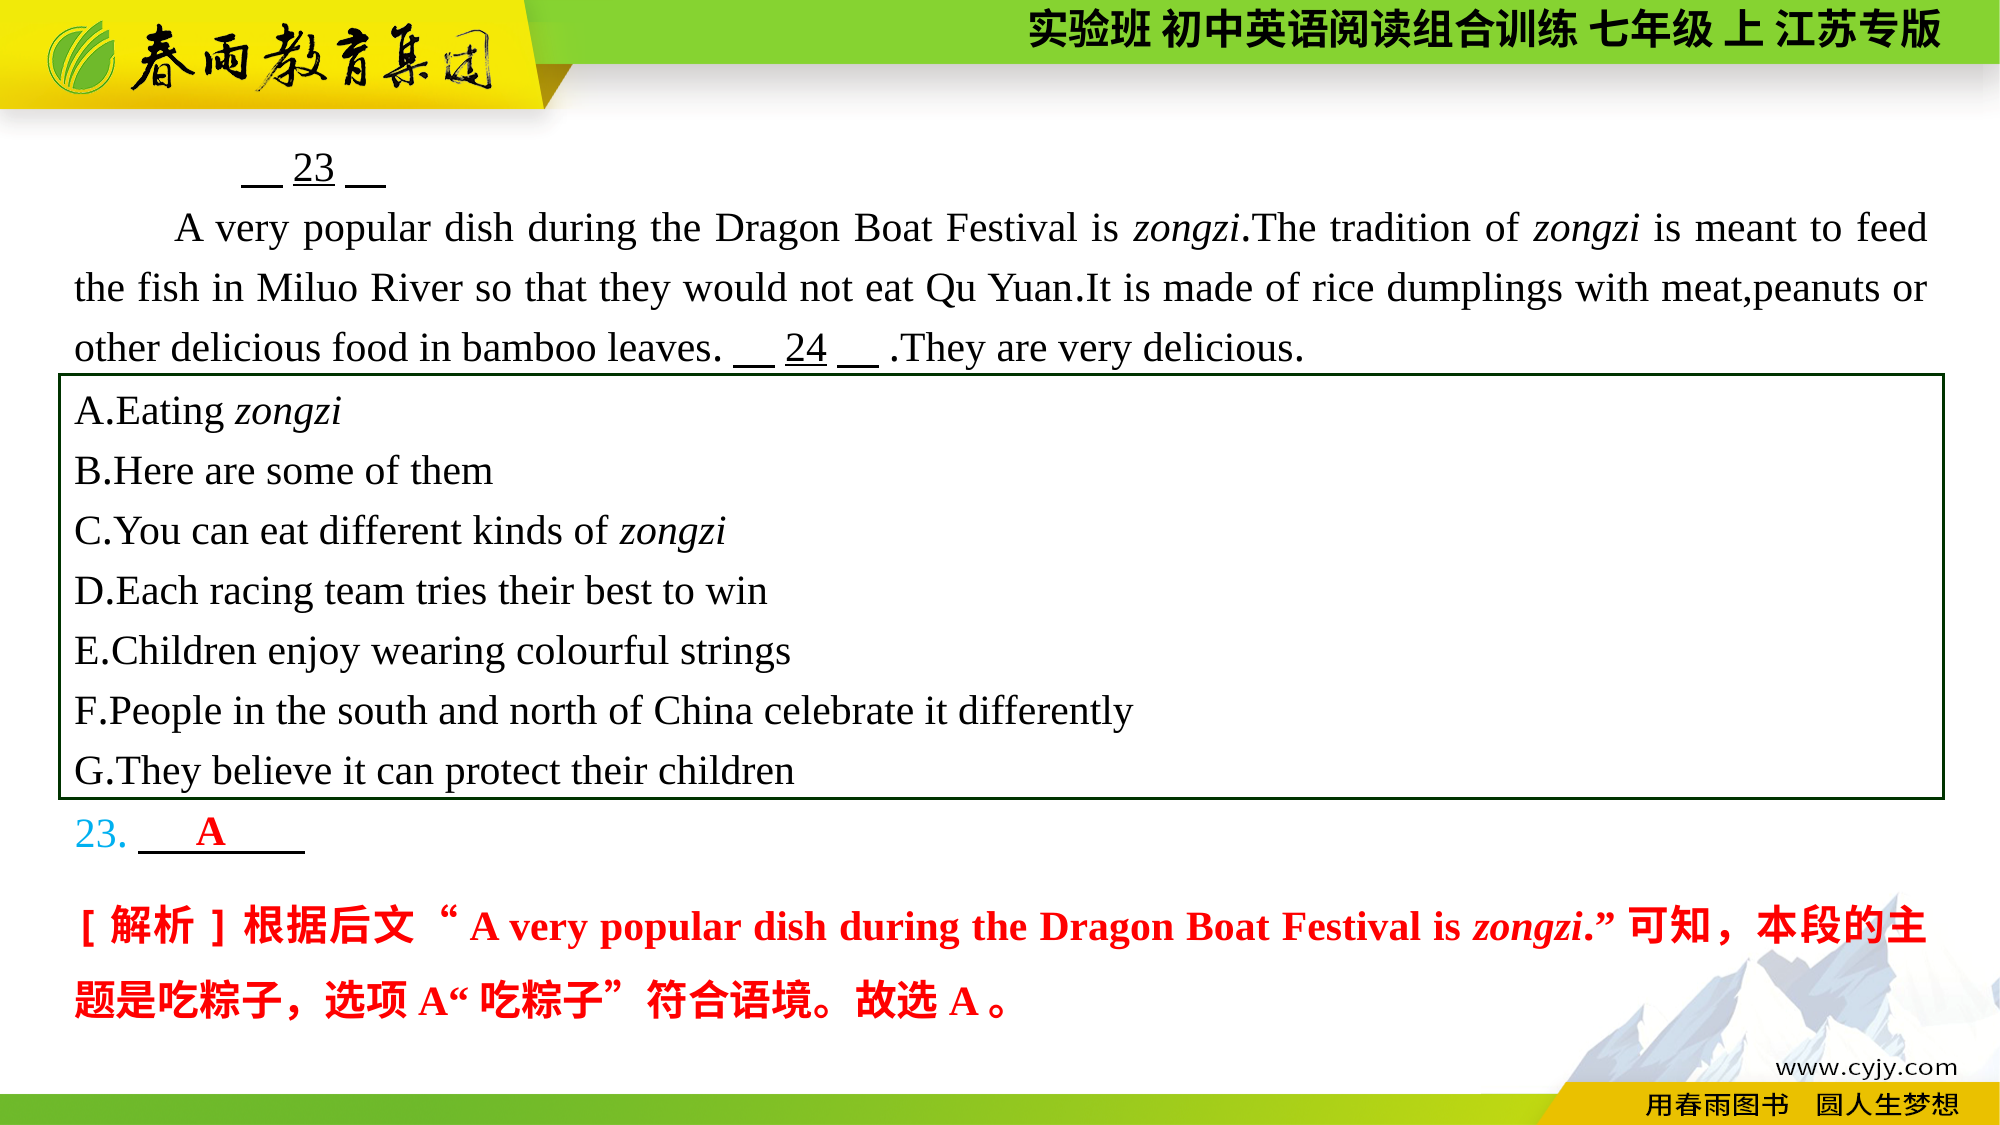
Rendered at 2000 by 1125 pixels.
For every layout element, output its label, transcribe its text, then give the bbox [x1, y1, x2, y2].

text_box [59, 374, 1944, 799]
text_box A.Eating zongzi B.Here are some of them C.You can eat different kinds of zongzi D.Each racing team tries their best to win E.Children enjoy wearing colourful strings F.People in the south and north of China celebrate it differently G.They believe it can protect their children [59, 365, 1944, 374]
text_box A [181, 796, 241, 861]
text_box [解析]根据后文“A very popular dish during the Dragon Boat Festival is zongzi.”可知，本段的主题是吃粽子，选项A“吃粽子”符合语境。故选A。 [59, 866, 1944, 1032]
list 23 A very popular dish during the Dragon Boat Festival is zongzi.The tradition of zongzi is meant to feed the fish in Miluo River so that they would not eat Qu Yuan.It is made of rice dumplings with meat,peanuts or other delicious food in bamboo leaves. 24 .They are very delicious. [59, 122, 1944, 365]
text_box 23. [60, 798, 362, 864]
picture [0, 0, 2000, 1125]
